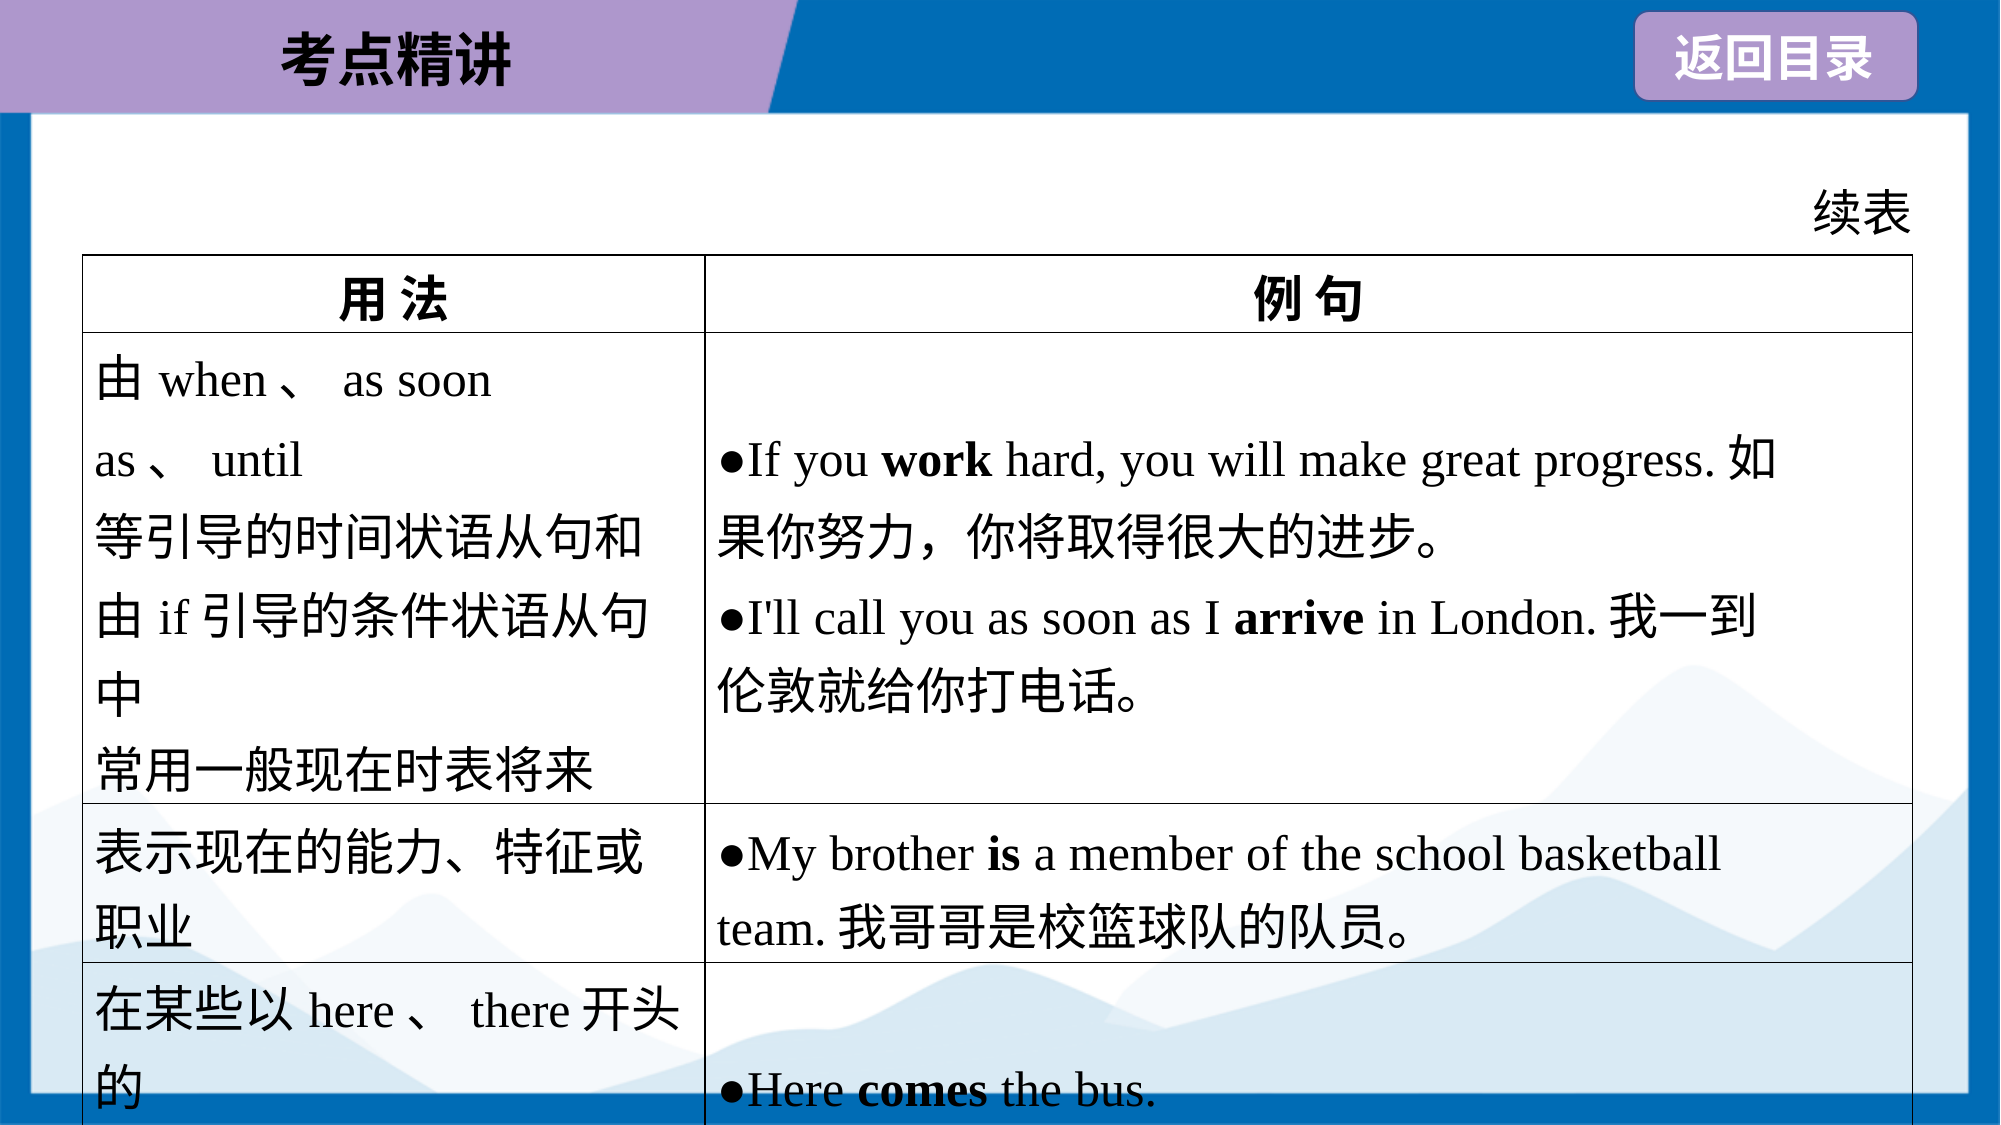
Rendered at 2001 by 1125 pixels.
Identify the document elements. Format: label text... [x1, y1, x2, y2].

picture [0, 0, 2000, 1125]
table_cell 表示现在的能力、特征或 职业 [83, 804, 704, 962]
table_cell 由when、as soon as、until 等引导的时间状语从句和 由if引导的条件状语从句中 常用一般现在时表将来 [83, 333, 704, 803]
table_cell ●My brother is a member of the school basketball team.我哥哥是校篮球队的队员。 [706, 804, 1912, 962]
table_cell ●Here comes the bus. 公共汽车来了。 [706, 963, 1912, 1125]
table_header 例 句 [706, 256, 1912, 332]
table_header 用 法 [83, 256, 704, 332]
text_box 续表 [1811, 153, 1913, 242]
table_cell 在某些以here、there开头的 句子中用一般现在时表示 正在发生的动作 [83, 963, 704, 1125]
table_cell ●If you work hard, you will make great progress.如 果你努力，你将取得很大的进步。 ●I'll call you as soon as I arrive in London.我一到 伦敦就给你打电话。 [706, 333, 1912, 803]
